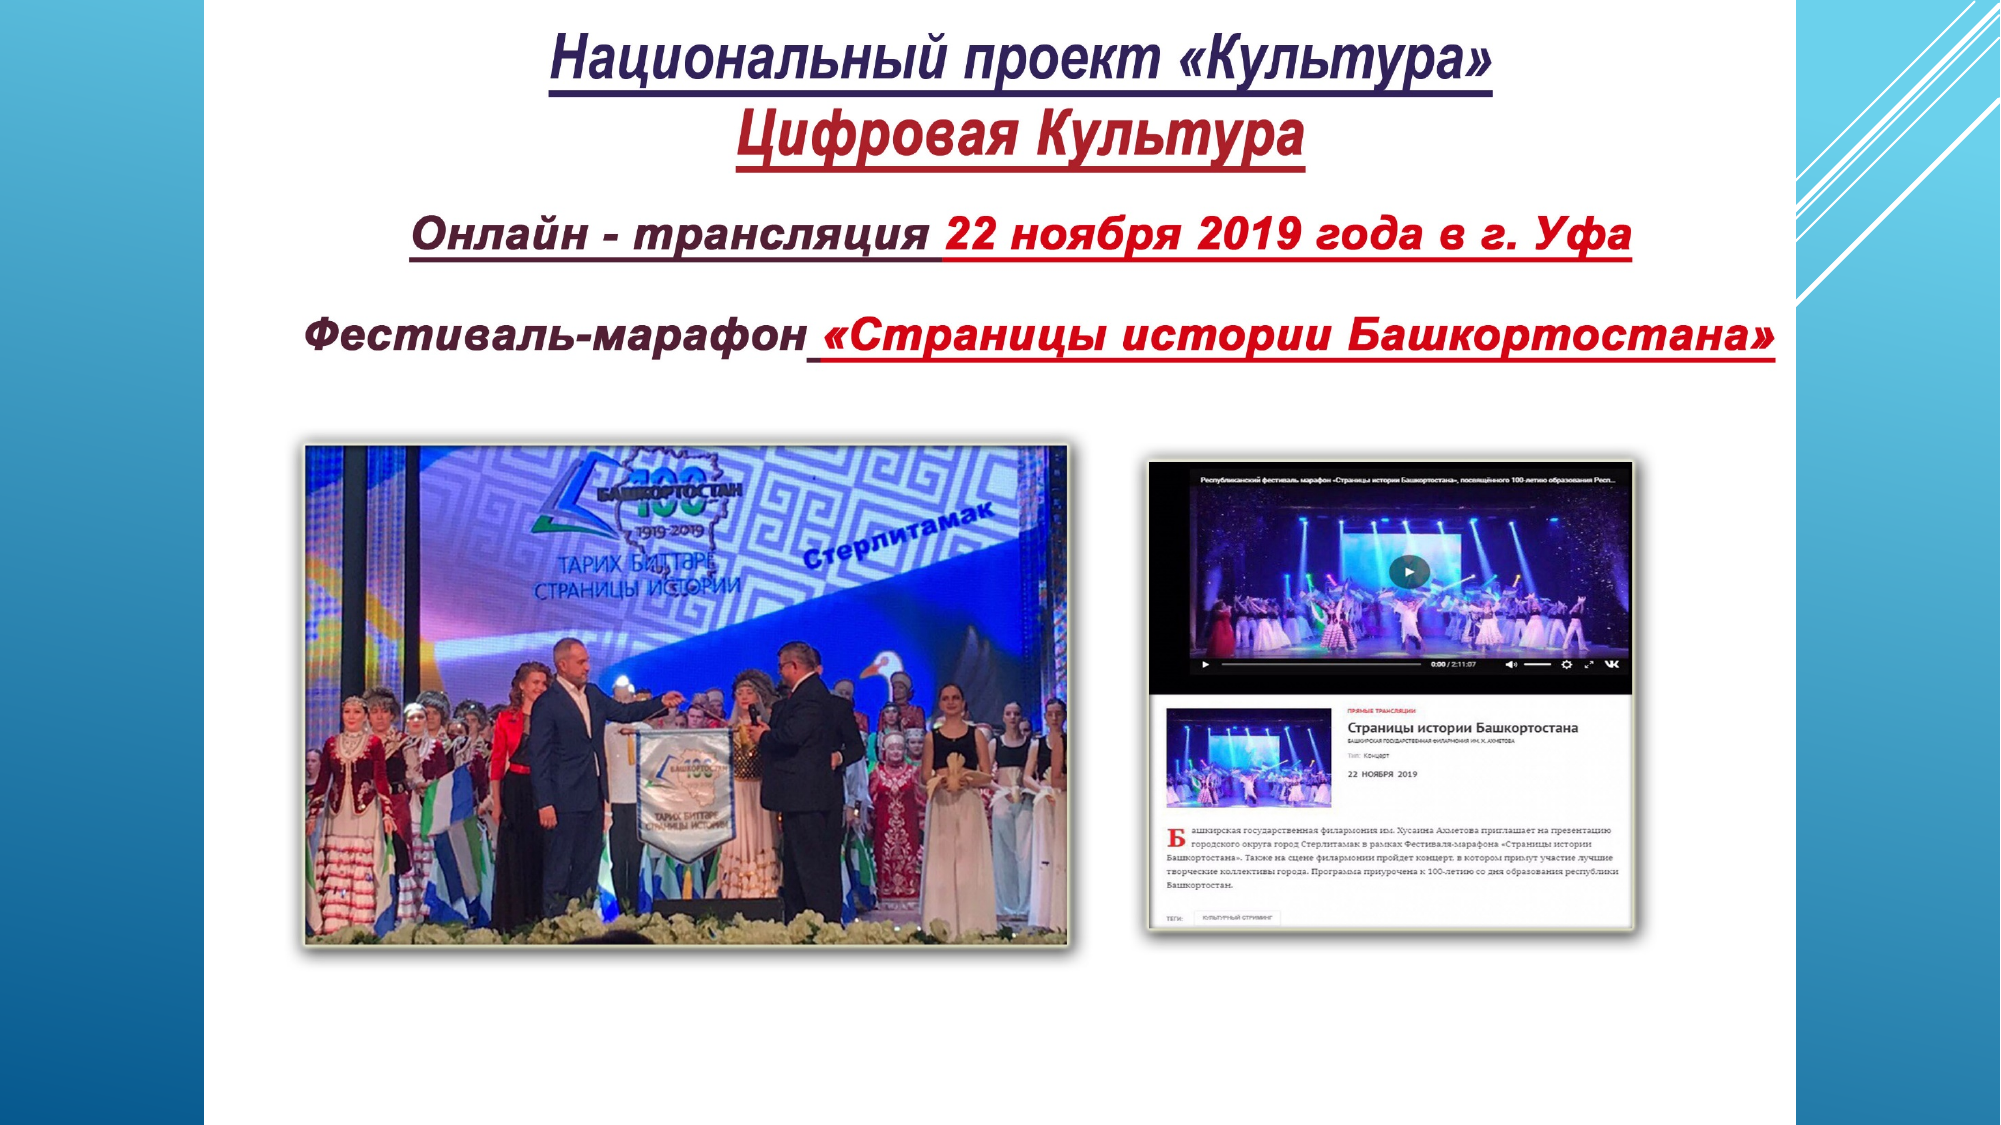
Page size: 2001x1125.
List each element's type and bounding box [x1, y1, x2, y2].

picture [204, 0, 1796, 1125]
